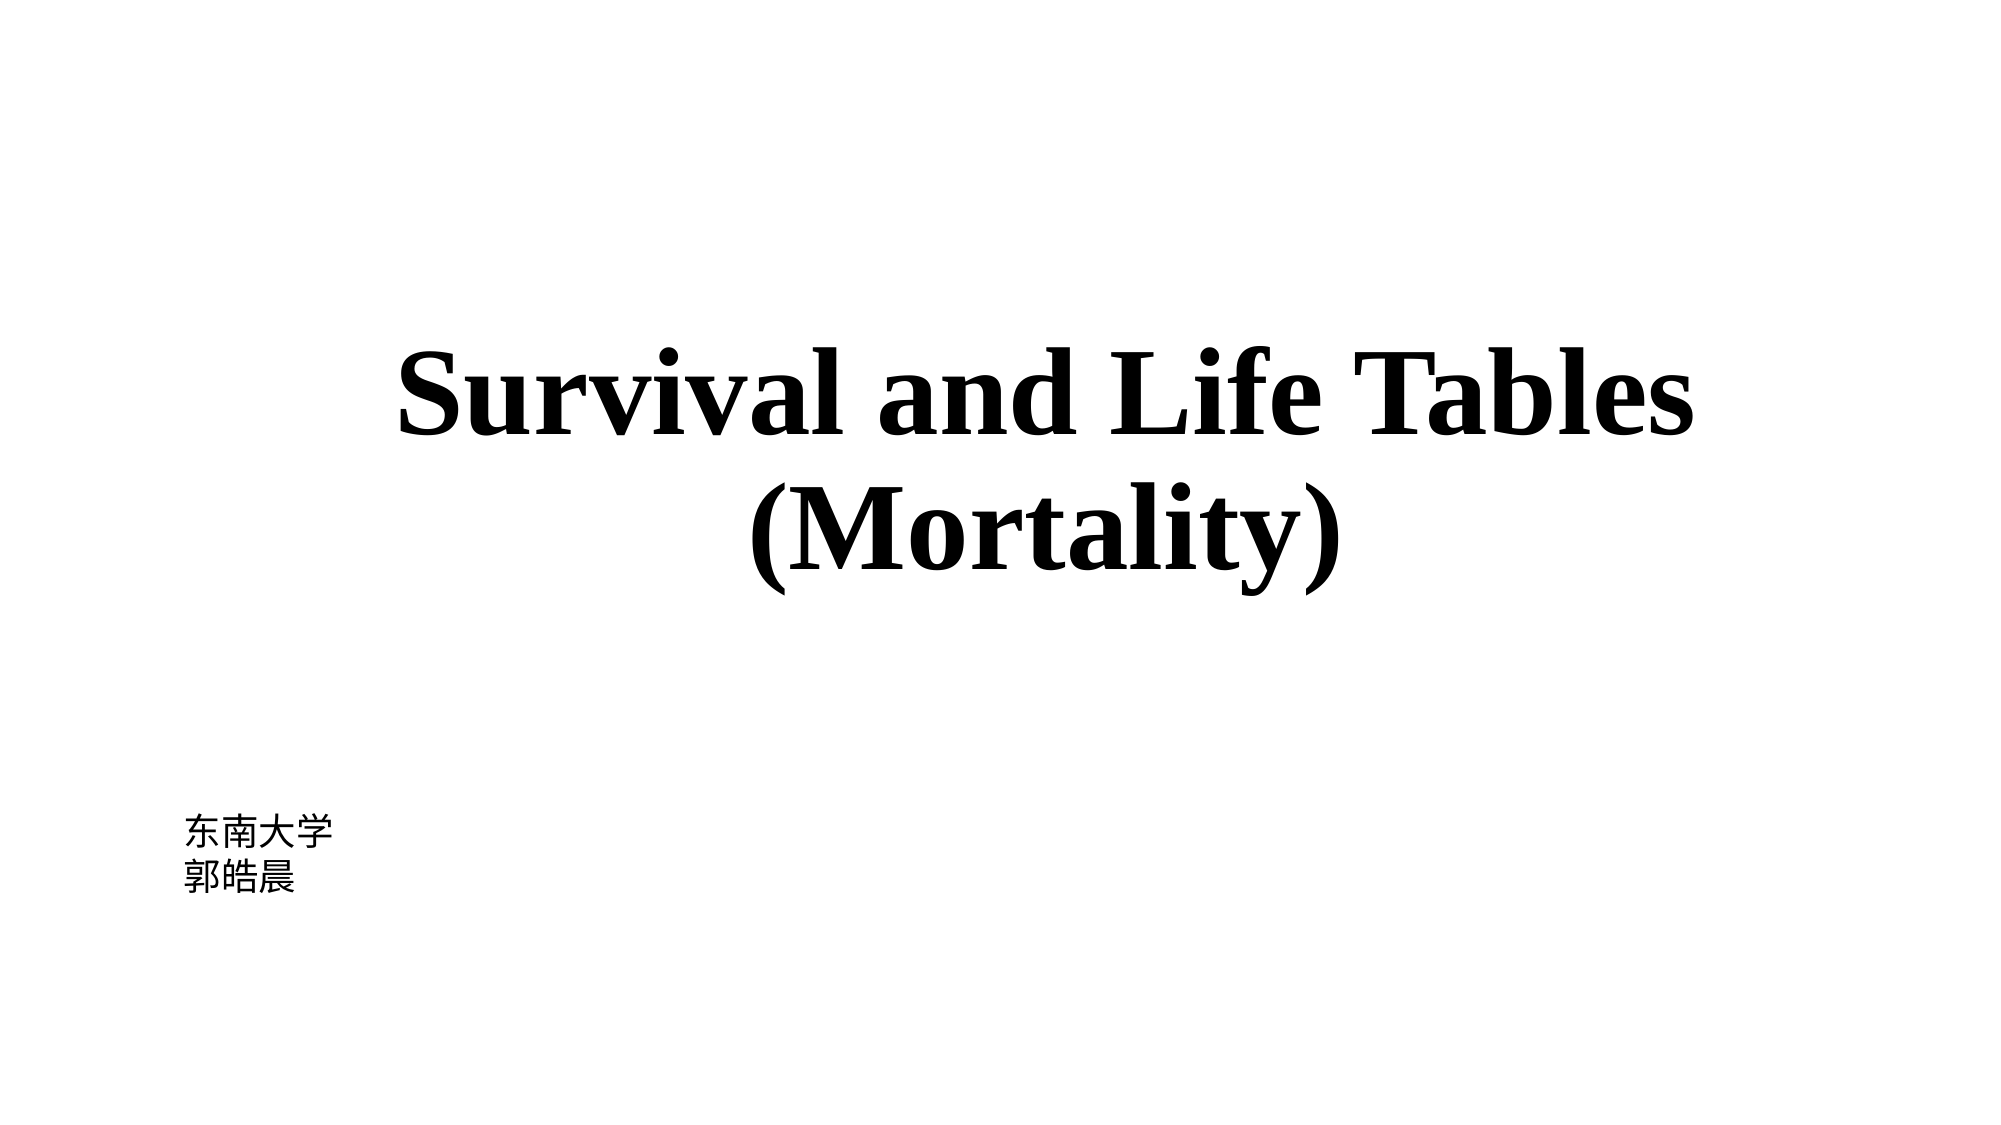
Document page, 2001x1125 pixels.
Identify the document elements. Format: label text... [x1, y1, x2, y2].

text_box 东南大学 郭皓晨 [169, 800, 559, 906]
title Survival and Life Tables (Mortality) [295, 214, 1796, 604]
